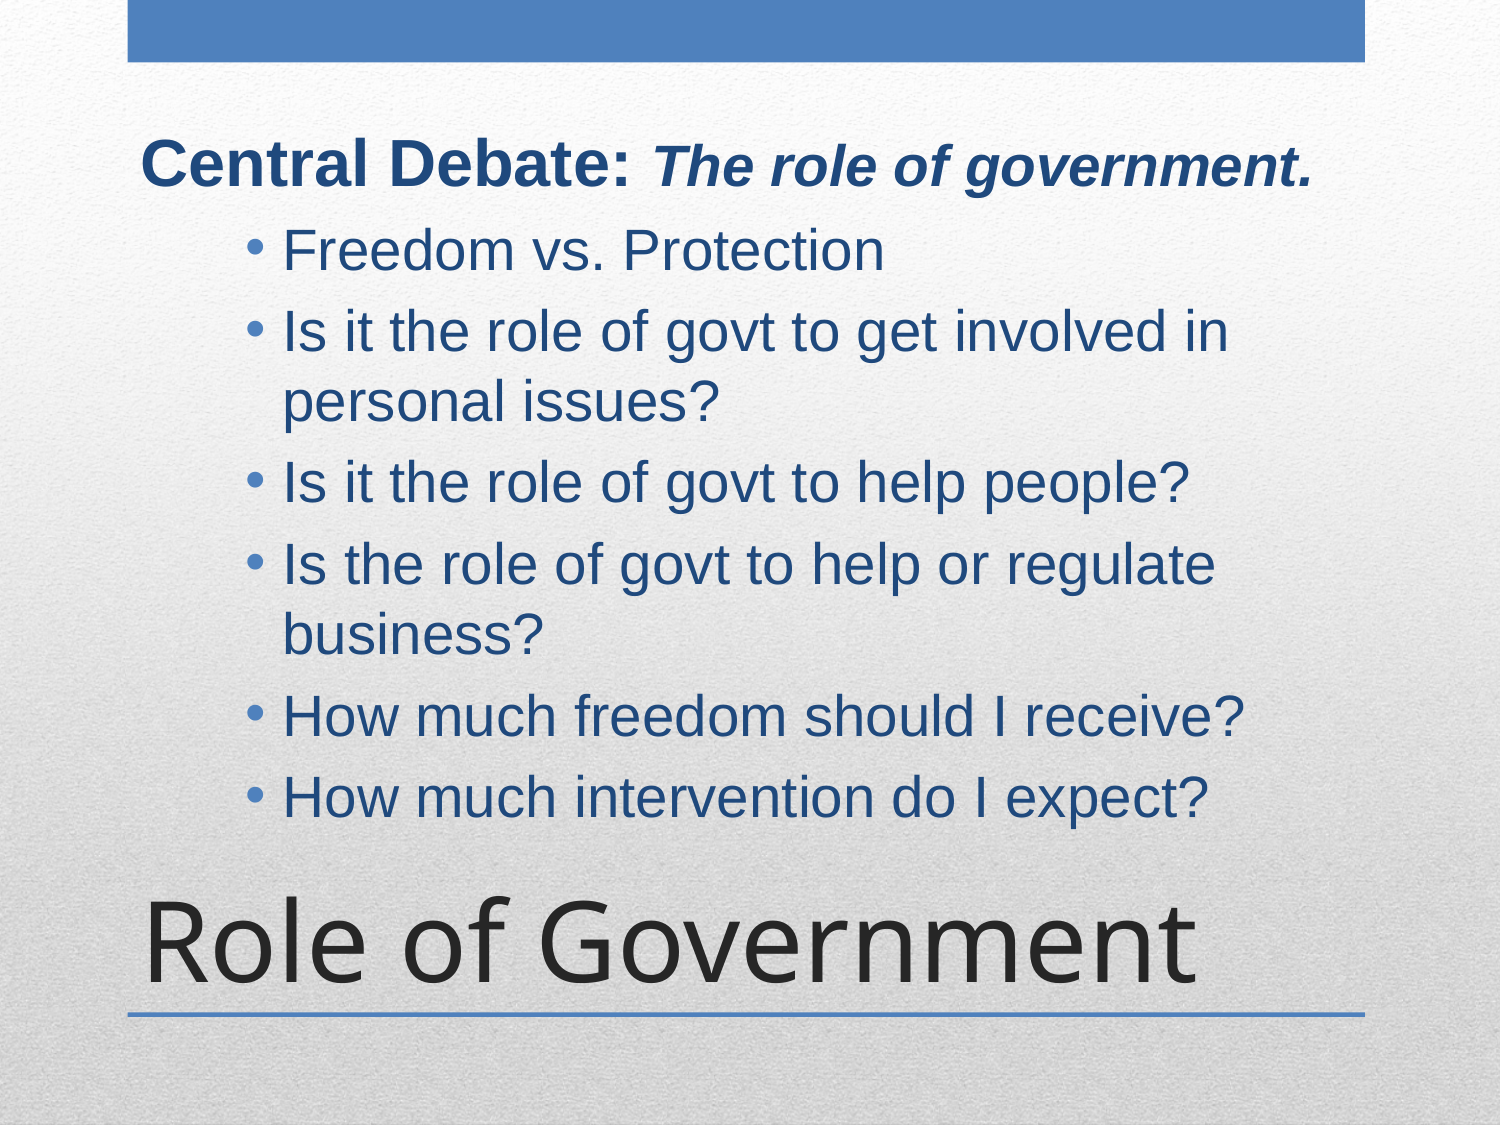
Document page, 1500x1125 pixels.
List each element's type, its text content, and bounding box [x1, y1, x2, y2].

title Role of Government [125, 863, 1238, 1013]
list Central Debate: The role of government. Freedom vs. Protection Is it the role of govt to get involved in personal issues? Is it the role of govt to help people? Is the role of govt to help or regulate business? How much freedom should I receive? How much intervention do I expect? [125, 112, 1363, 863]
